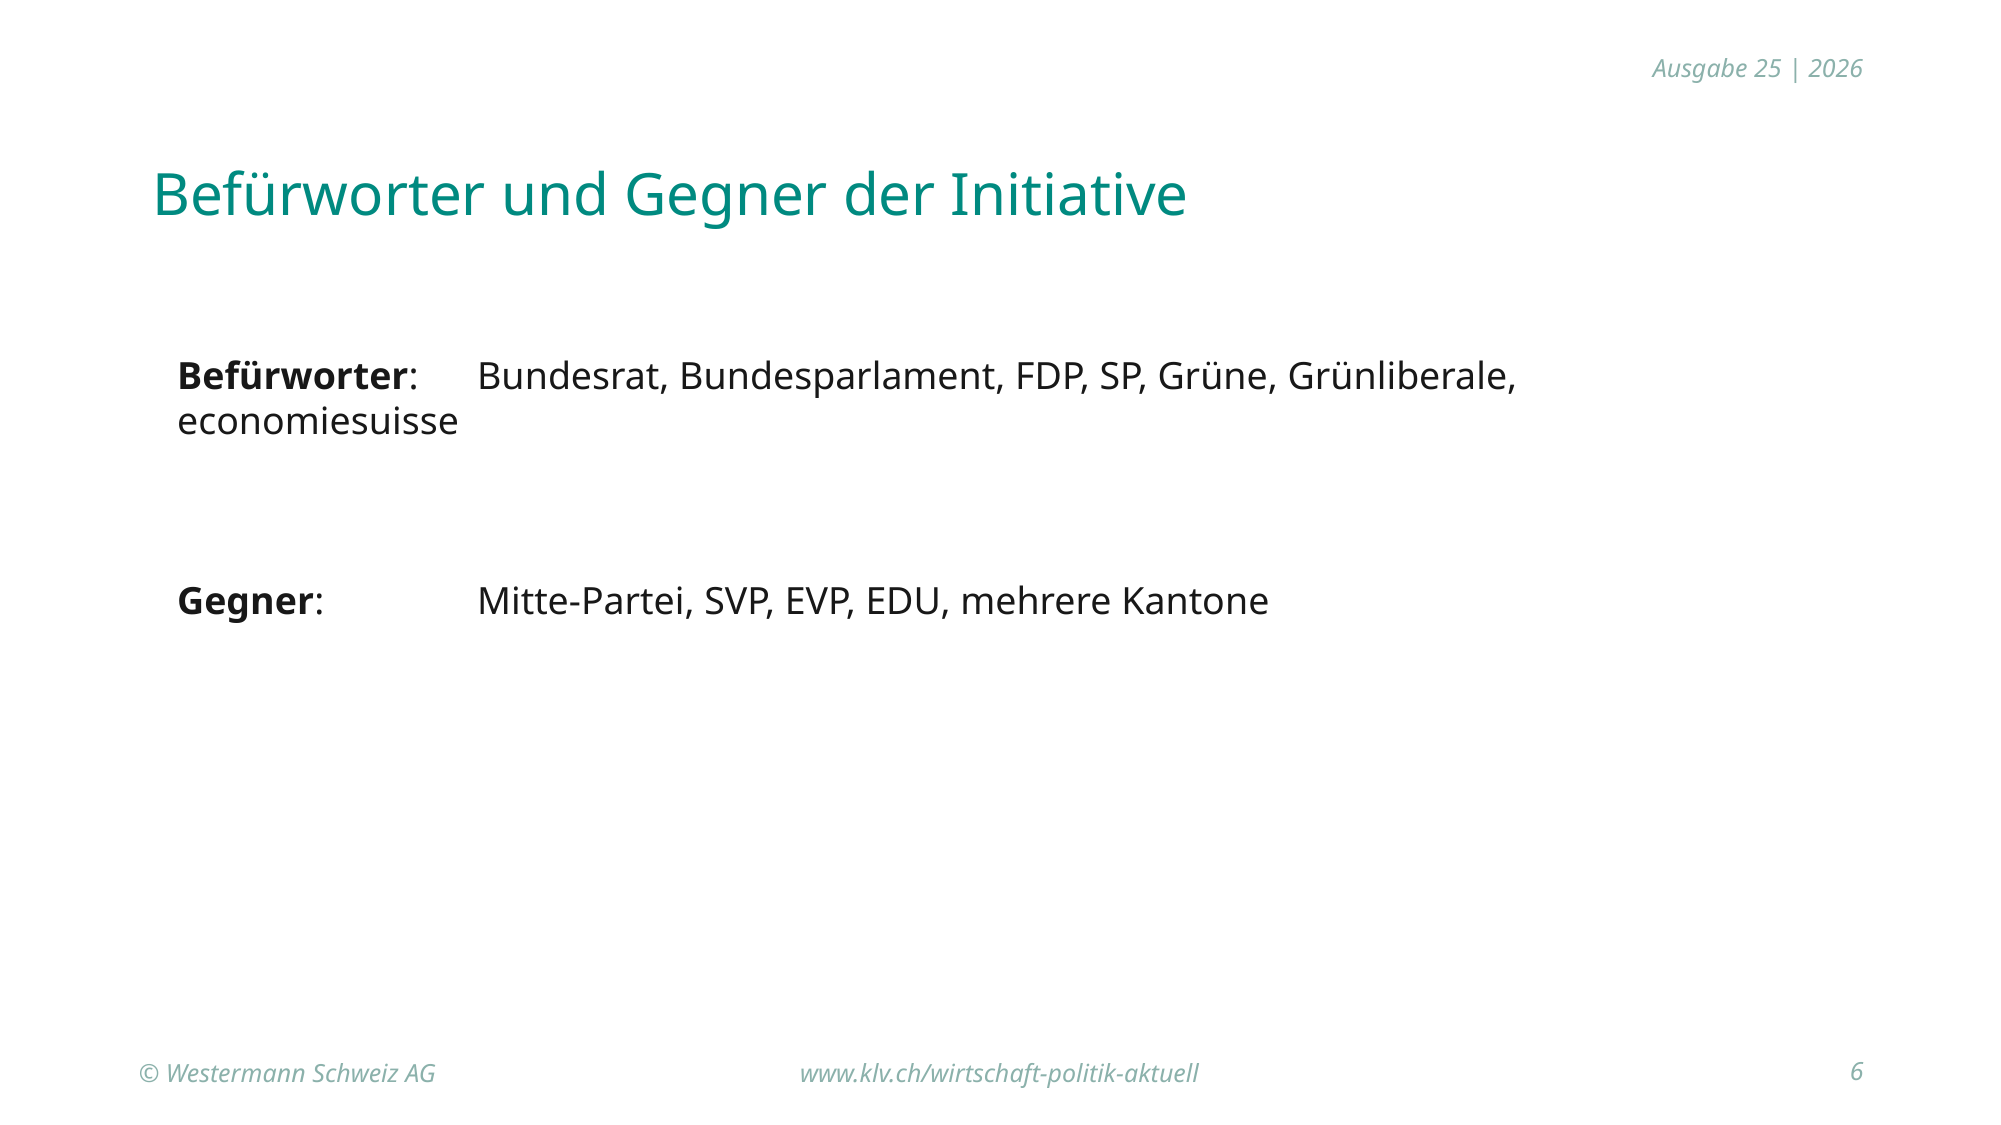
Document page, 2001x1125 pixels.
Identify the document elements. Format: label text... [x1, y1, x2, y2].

text_box Befürworter und Gegner der Initiative [137, 92, 1863, 300]
text_box Befürworter: Bundesrat, Bundesparlament, FDP, SP, Grüne, Grünliberale, economiesuisse Gegner: Mitte-Partei, SVP, EVP, EDU, mehrere Kantone [162, 344, 1825, 630]
